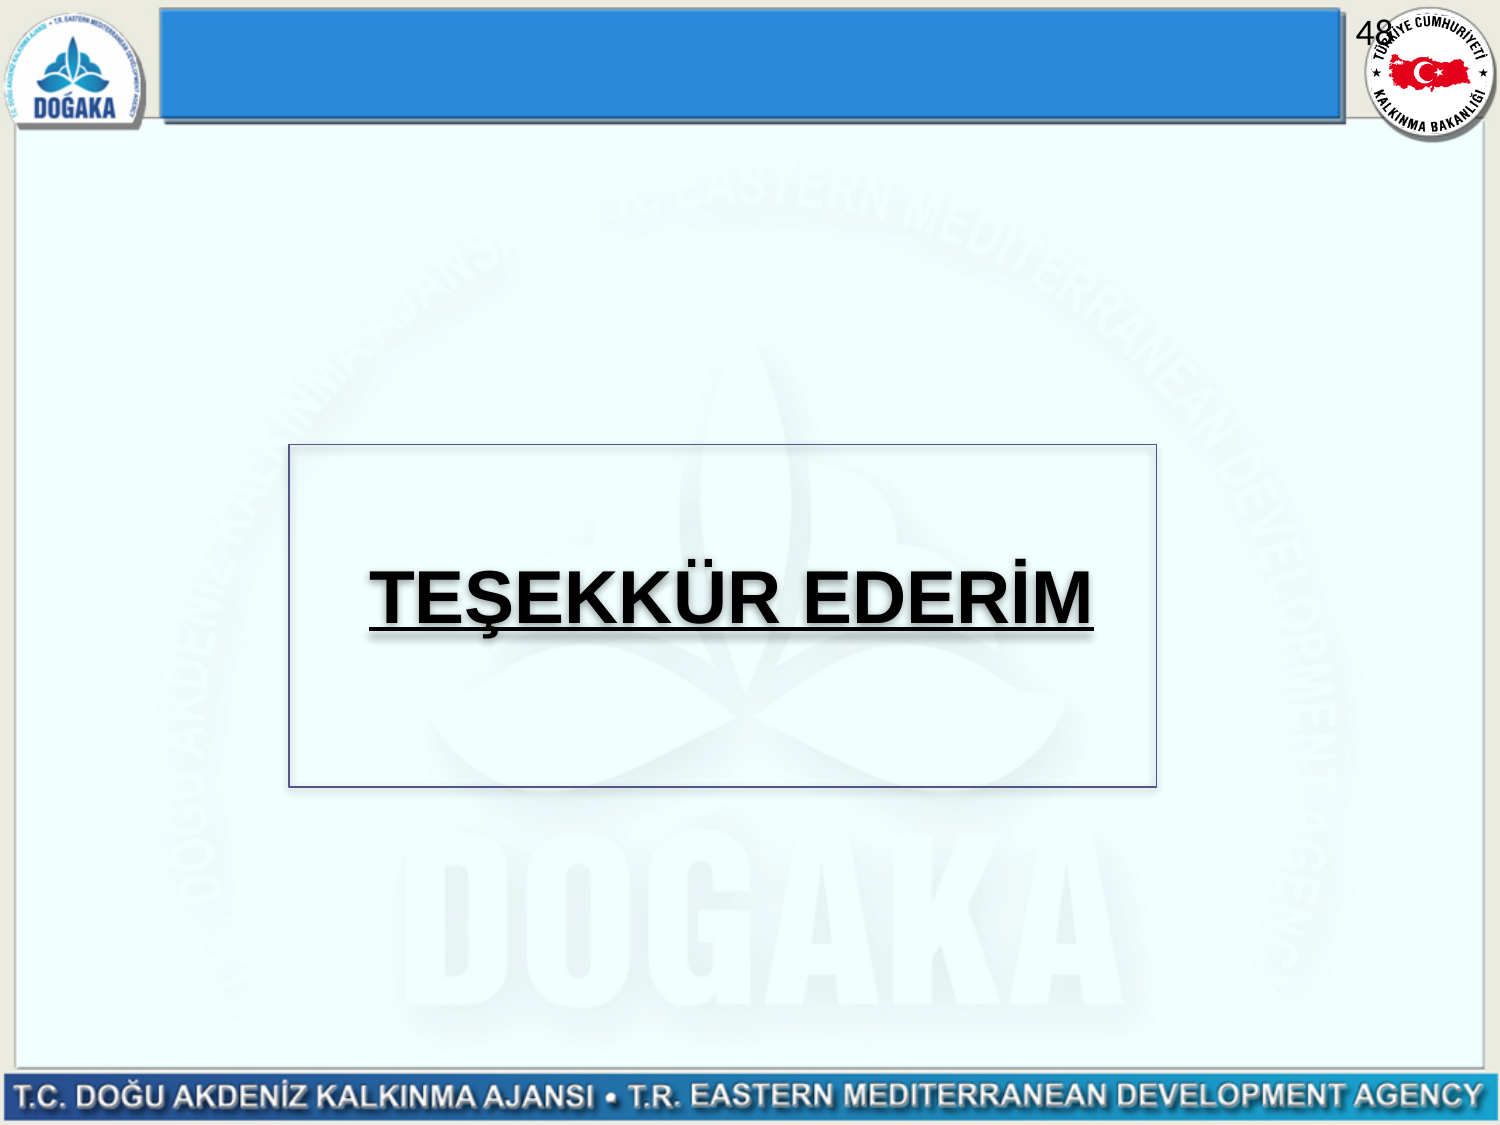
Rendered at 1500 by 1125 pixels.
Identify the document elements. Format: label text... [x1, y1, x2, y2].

text_box TEŞEKKÜR EDERİM [288, 444, 1157, 788]
picture [0, 0, 1500, 1125]
slide_number 48 [1340, 0, 1466, 61]
